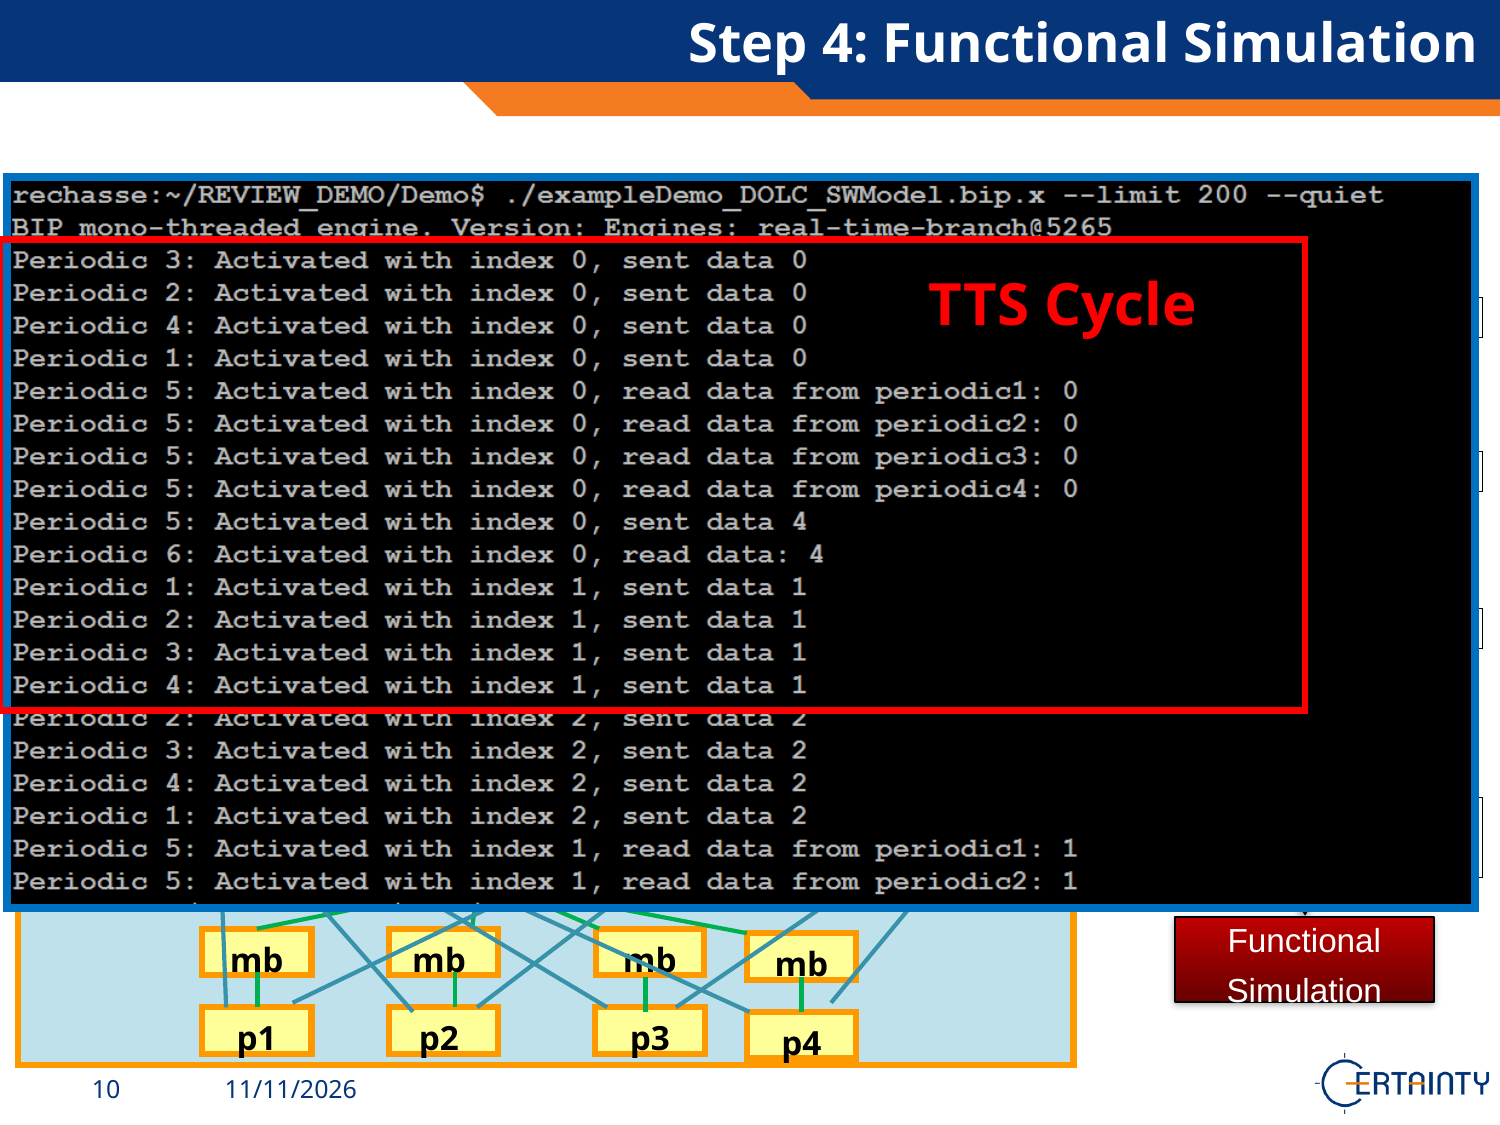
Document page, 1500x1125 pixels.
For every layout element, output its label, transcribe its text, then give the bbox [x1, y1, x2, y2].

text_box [292, 912, 471, 1003]
picture [1315, 1053, 1489, 1114]
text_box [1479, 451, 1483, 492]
title Step 4: Functional Simulation [0, 0, 1500, 82]
text_box mb [193, 928, 212, 979]
text_box Functional Simulation [1175, 916, 1434, 1002]
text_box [279, 912, 472, 1012]
picture [11, 180, 1471, 904]
text_box 28/02/2014 [206, 1062, 455, 1108]
text_box [0, 239, 5, 711]
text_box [222, 912, 253, 1012]
text_box p1 [193, 1007, 312, 1058]
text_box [831, 912, 1001, 1003]
text_box [17, 912, 1074, 1066]
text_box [477, 912, 671, 1008]
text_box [257, 912, 273, 1008]
text_box p4 [738, 1016, 857, 1062]
text_box 10 [77, 1062, 206, 1108]
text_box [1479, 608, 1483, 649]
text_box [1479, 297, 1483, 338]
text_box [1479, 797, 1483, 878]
text_box p2 [380, 1020, 499, 1058]
text_box p3 [586, 1020, 705, 1058]
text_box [675, 912, 827, 1008]
